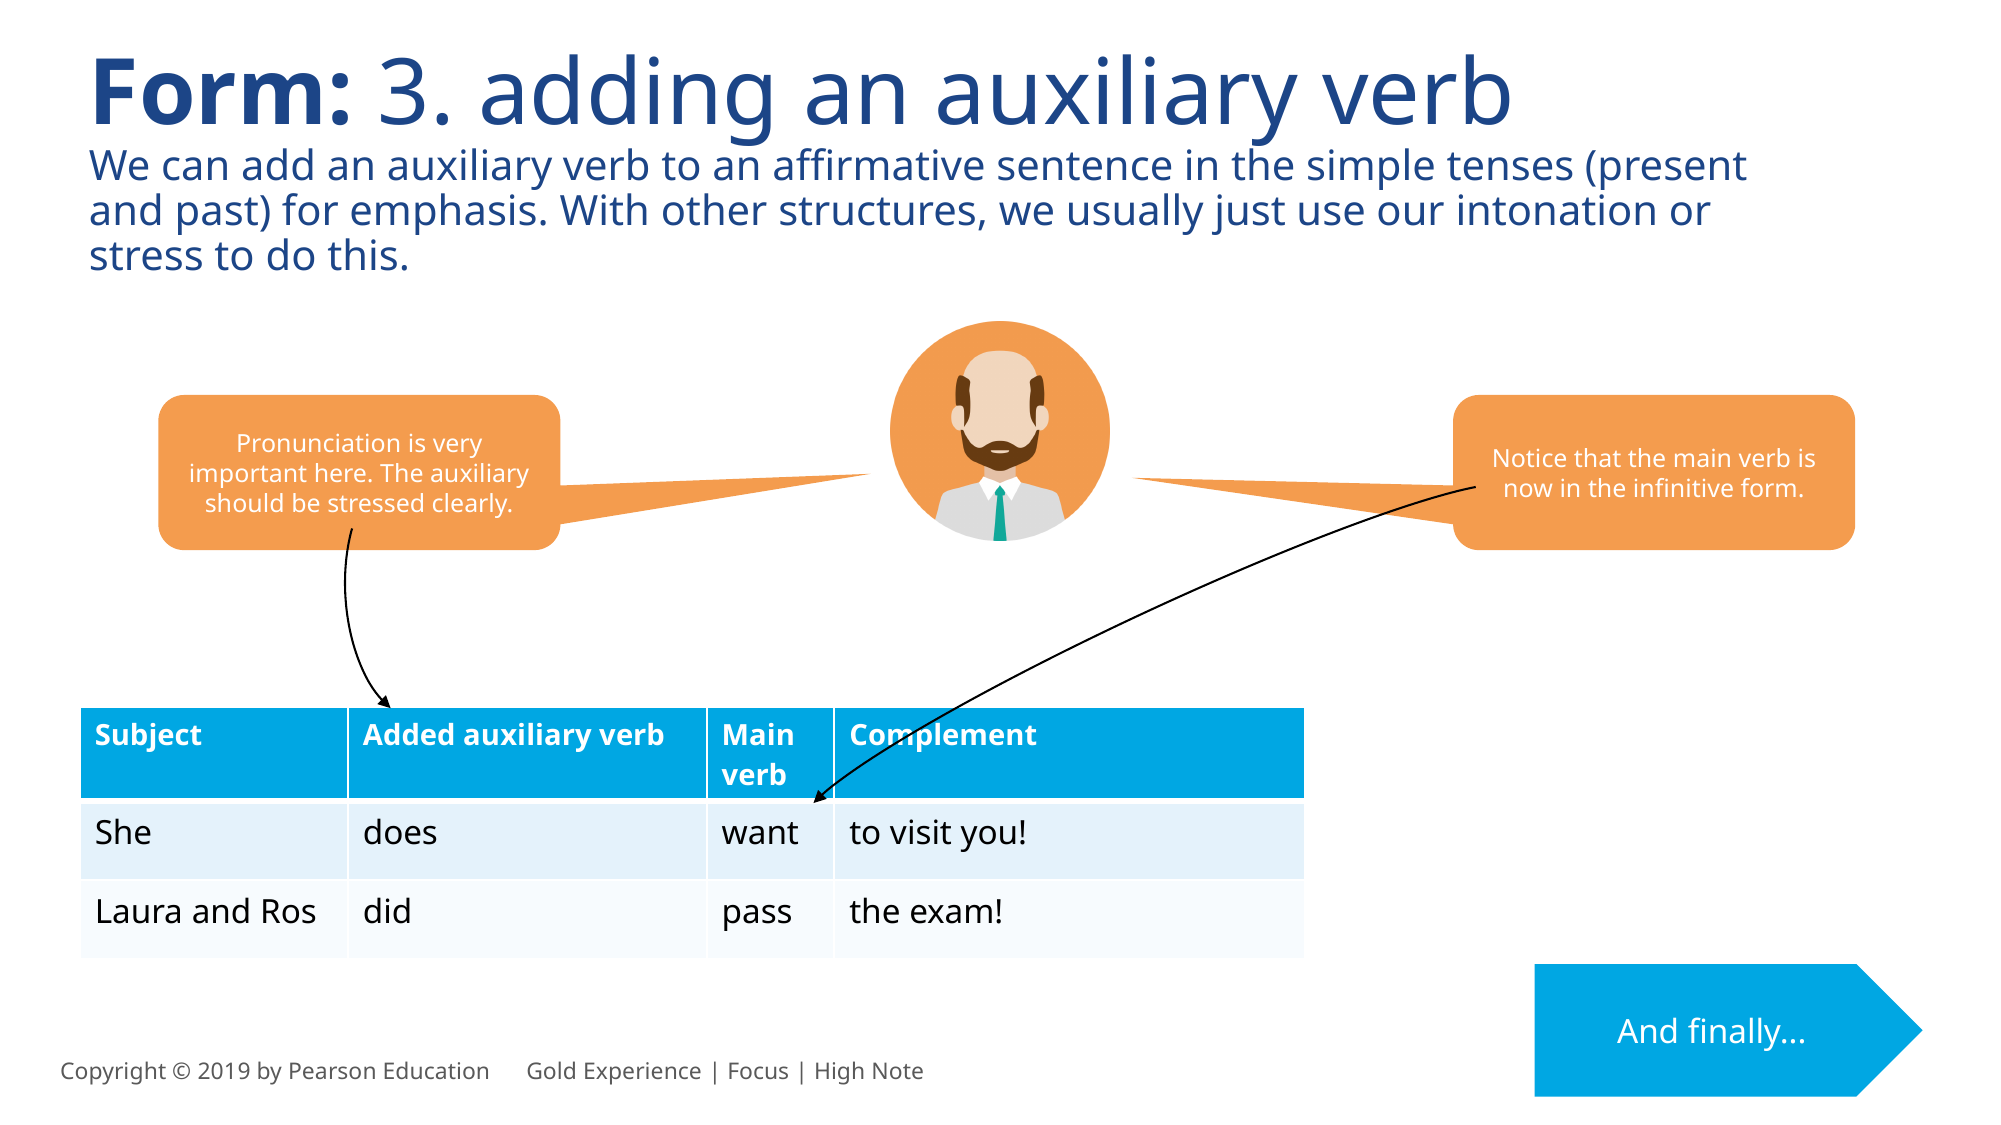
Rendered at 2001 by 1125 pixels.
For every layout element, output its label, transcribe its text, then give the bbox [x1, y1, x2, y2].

picture [890, 321, 1110, 541]
table_cell to visit you! [835, 804, 1304, 879]
table_header Complement [835, 708, 1304, 798]
table_cell pass [708, 881, 833, 958]
table_cell the exam! [835, 881, 1304, 958]
text_box Pronunciation is very important here. The auxiliary should be stressed clearly. [158, 394, 871, 551]
text_box [813, 486, 1476, 804]
table_cell does [349, 804, 706, 879]
table_header Subject [81, 708, 347, 798]
table_cell She [81, 804, 347, 879]
table_cell did [349, 881, 706, 958]
text_box We can add an auxiliary verb to an affirmative sentence in the simple tenses (present and past) for emphasis. With other structures, we usually just use our intonation or stress to do this. [73, 137, 1795, 305]
text_box [344, 528, 413, 709]
table_cell want [708, 804, 833, 879]
table_header Added auxiliary verb [349, 708, 706, 798]
text_box Form: 3. adding an auxiliary verb [73, 37, 1716, 137]
table_cell Laura and Ros [81, 881, 347, 958]
footer Copyright © 2019 by Pearson Education Gold Experience | Focus | High Note [45, 1040, 1084, 1101]
text_box Notice that the main verb is now in the infinitive form. [1131, 394, 1856, 551]
table_header Main verb [708, 708, 833, 798]
text_box And finally... [1534, 964, 1923, 1097]
